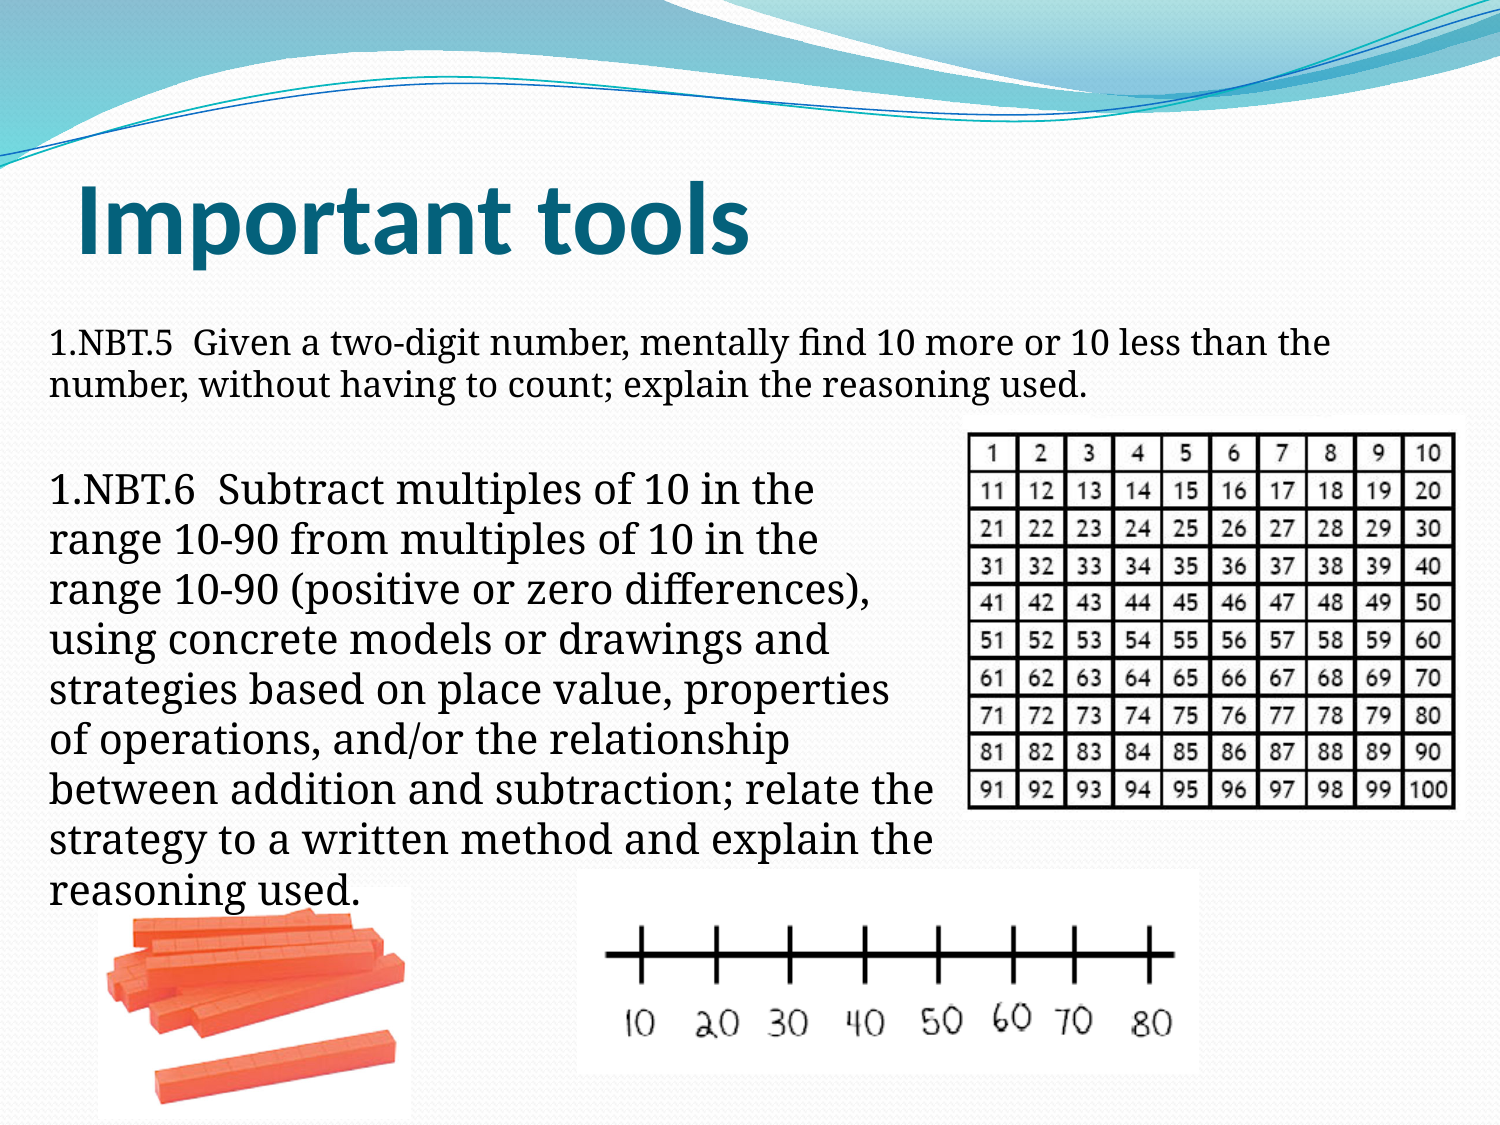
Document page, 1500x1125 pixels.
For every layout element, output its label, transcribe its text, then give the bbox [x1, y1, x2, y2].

picture [97, 887, 412, 1119]
picture [962, 415, 1466, 820]
title Important tools [75, 115, 1425, 275]
picture [576, 868, 1200, 1075]
text_box 1.NBT.6 Subtract multiples of 10 in the range 10-90 from multiples of 10 in the range 10-90 (positive or zero differences), using concrete models or drawings and strategies based on place value, properties of operations, and/or the relationship between addition and subtraction; relate the strategy to a written method and explain the reasoning used. [33, 455, 950, 875]
list 1.NBT.5 Given a two-digit number, mentally find 10 more or 10 less than the number, without having to count; explain the reasoning used. [33, 312, 1372, 438]
